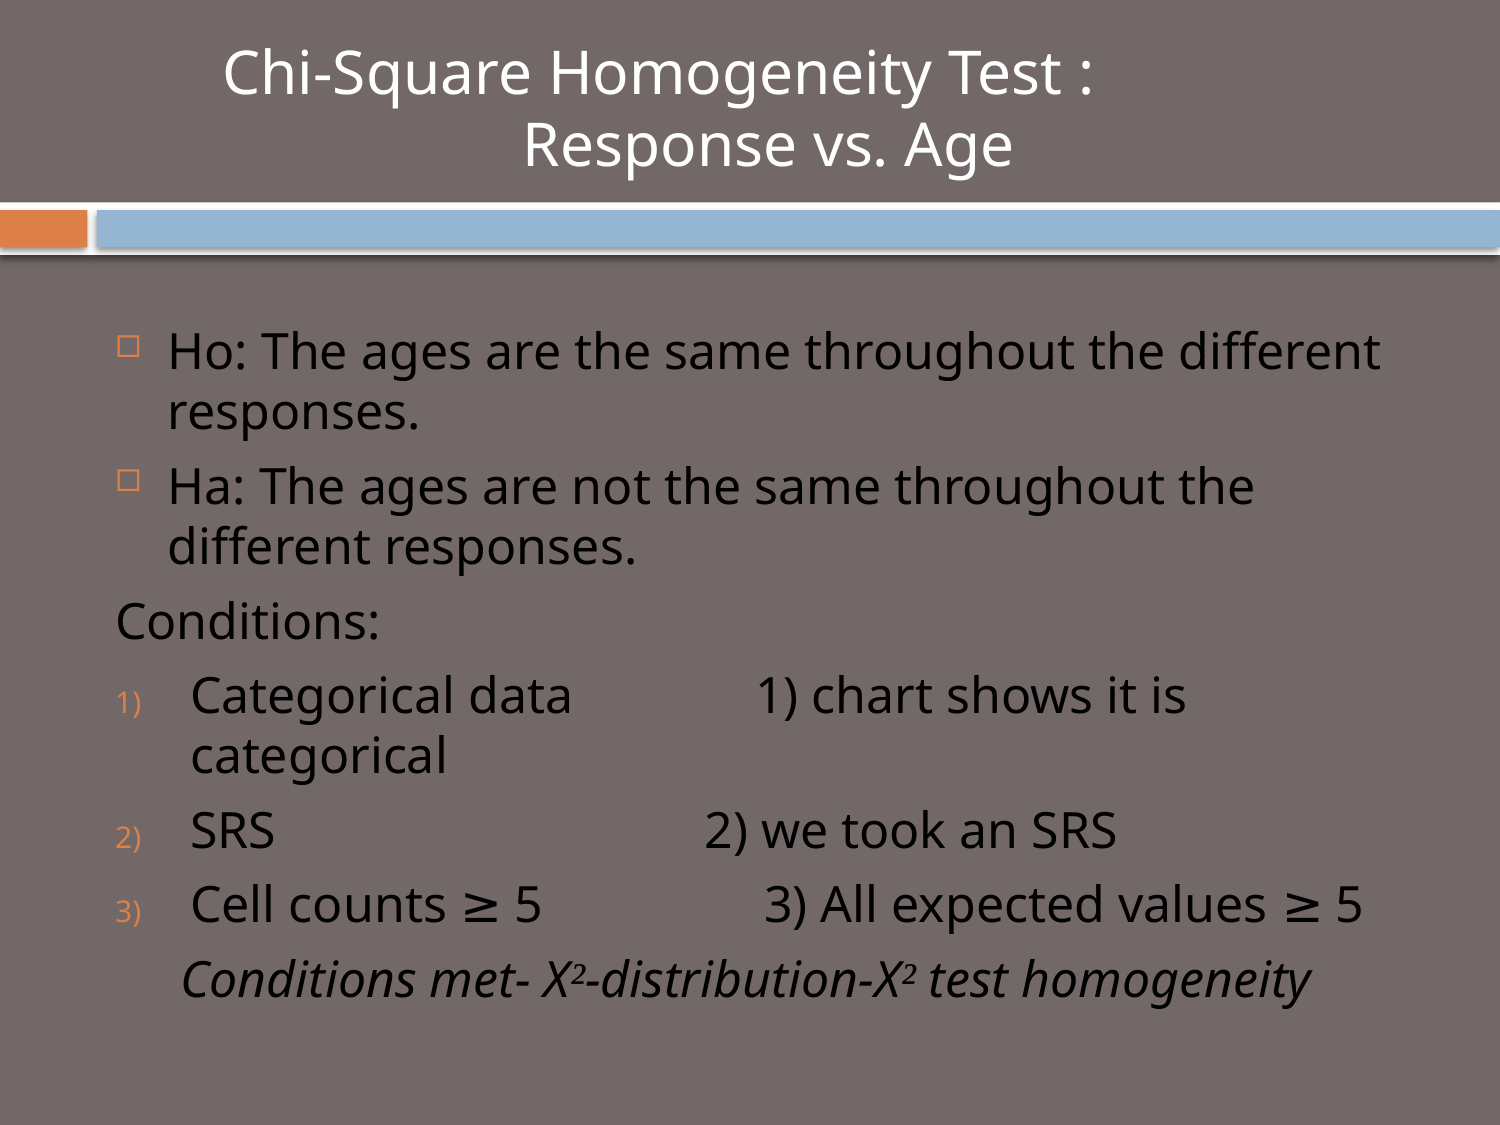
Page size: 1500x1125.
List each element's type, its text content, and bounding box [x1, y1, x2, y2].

list Ho: The ages are the same throughout the different responses. Ha: The ages are not the same throughout the different responses. Conditions: Categorical data 1) chart shows it is categorical SRS 2) we took an SRS Cell counts ≥ 5 3) All expected values ≥ 5 Conditions met- X²-distribution-X² test homogeneity [100, 312, 1438, 1000]
title Chi-Square Homogeneity Test : Response vs. Age [100, 24, 1438, 188]
